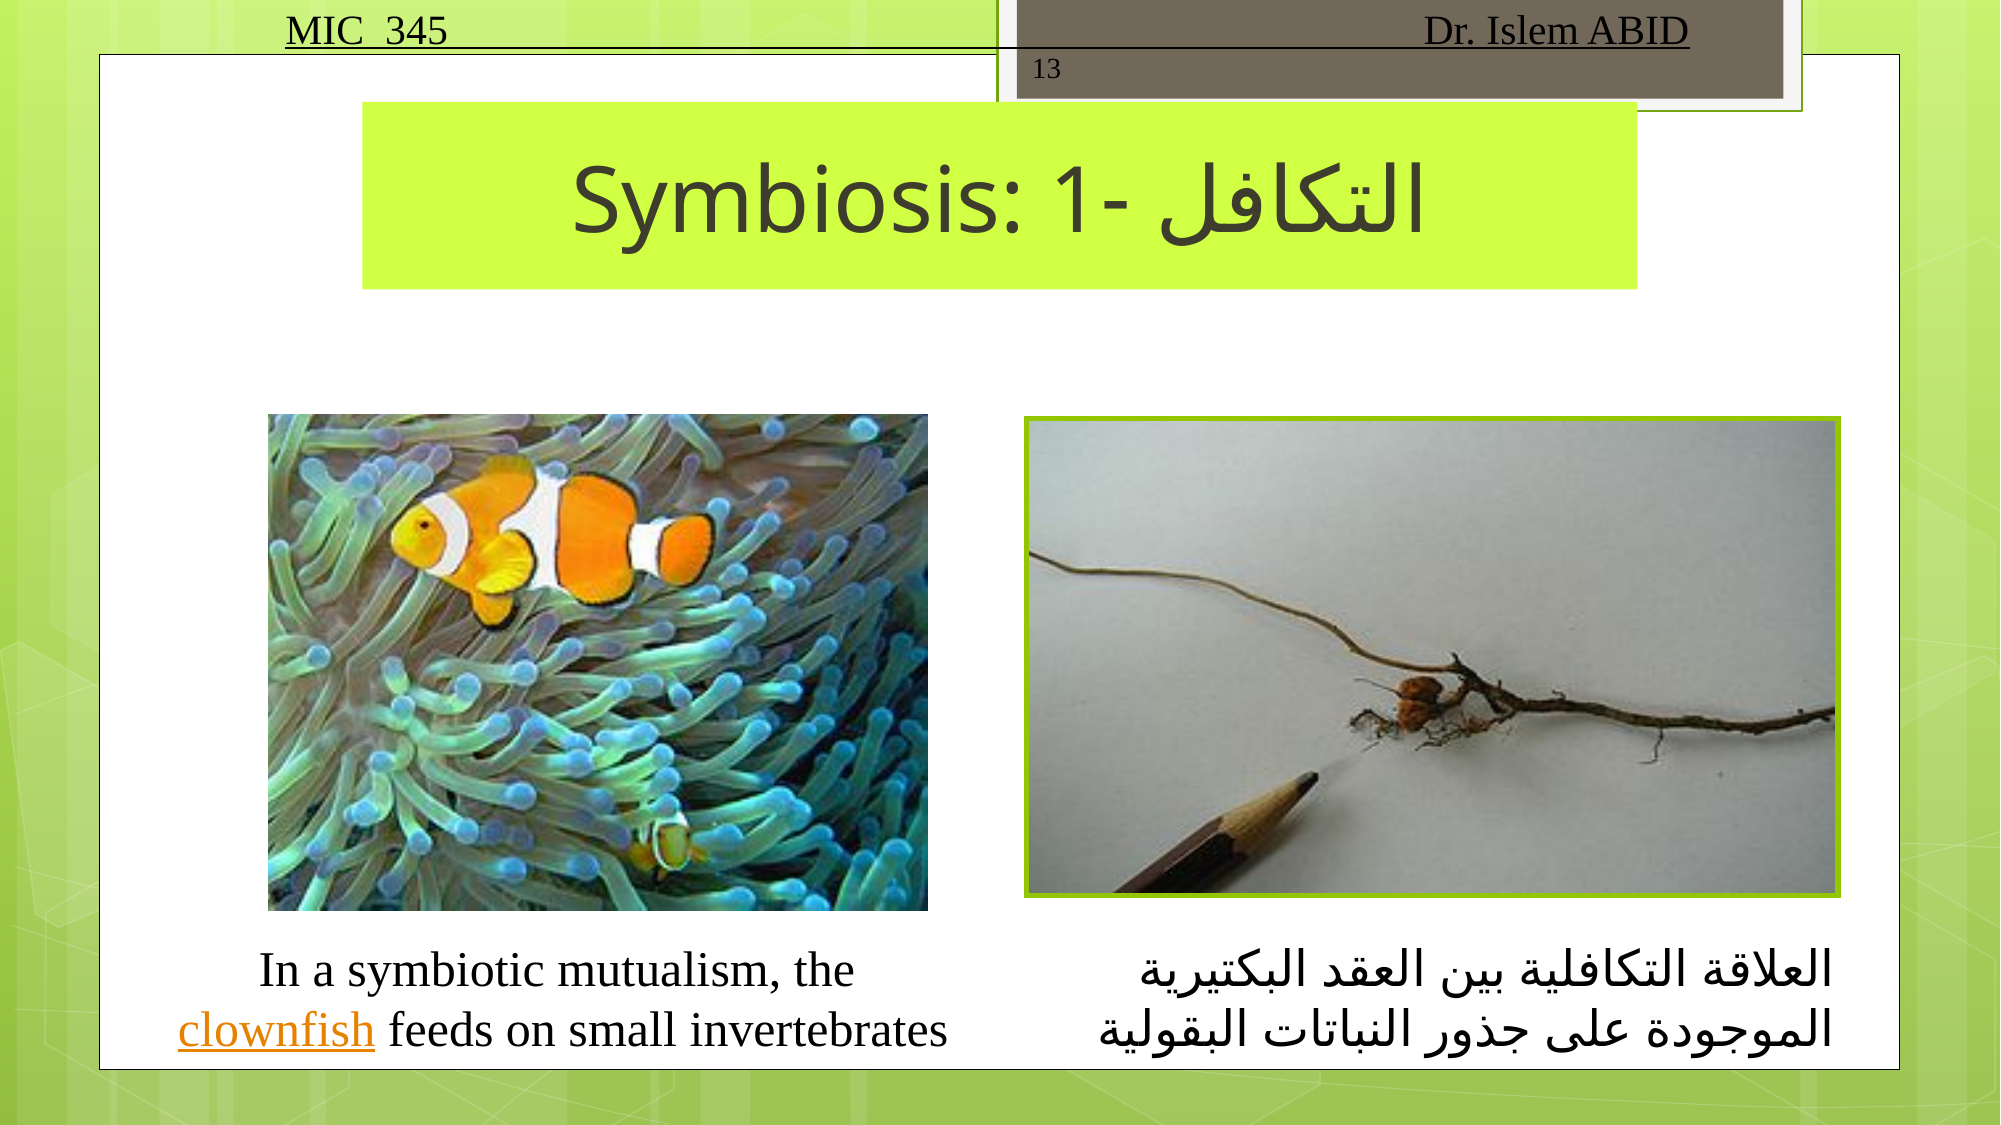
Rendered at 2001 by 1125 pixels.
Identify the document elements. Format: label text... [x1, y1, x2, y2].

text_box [149, 414, 978, 1066]
text_box Symbiosis: التكافل -1 [362, 101, 1638, 290]
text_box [1028, 420, 1851, 1066]
text_box MIC 345 Dr. Islem ABID [270, 0, 1721, 121]
slide_number 13 [1016, 36, 1309, 97]
